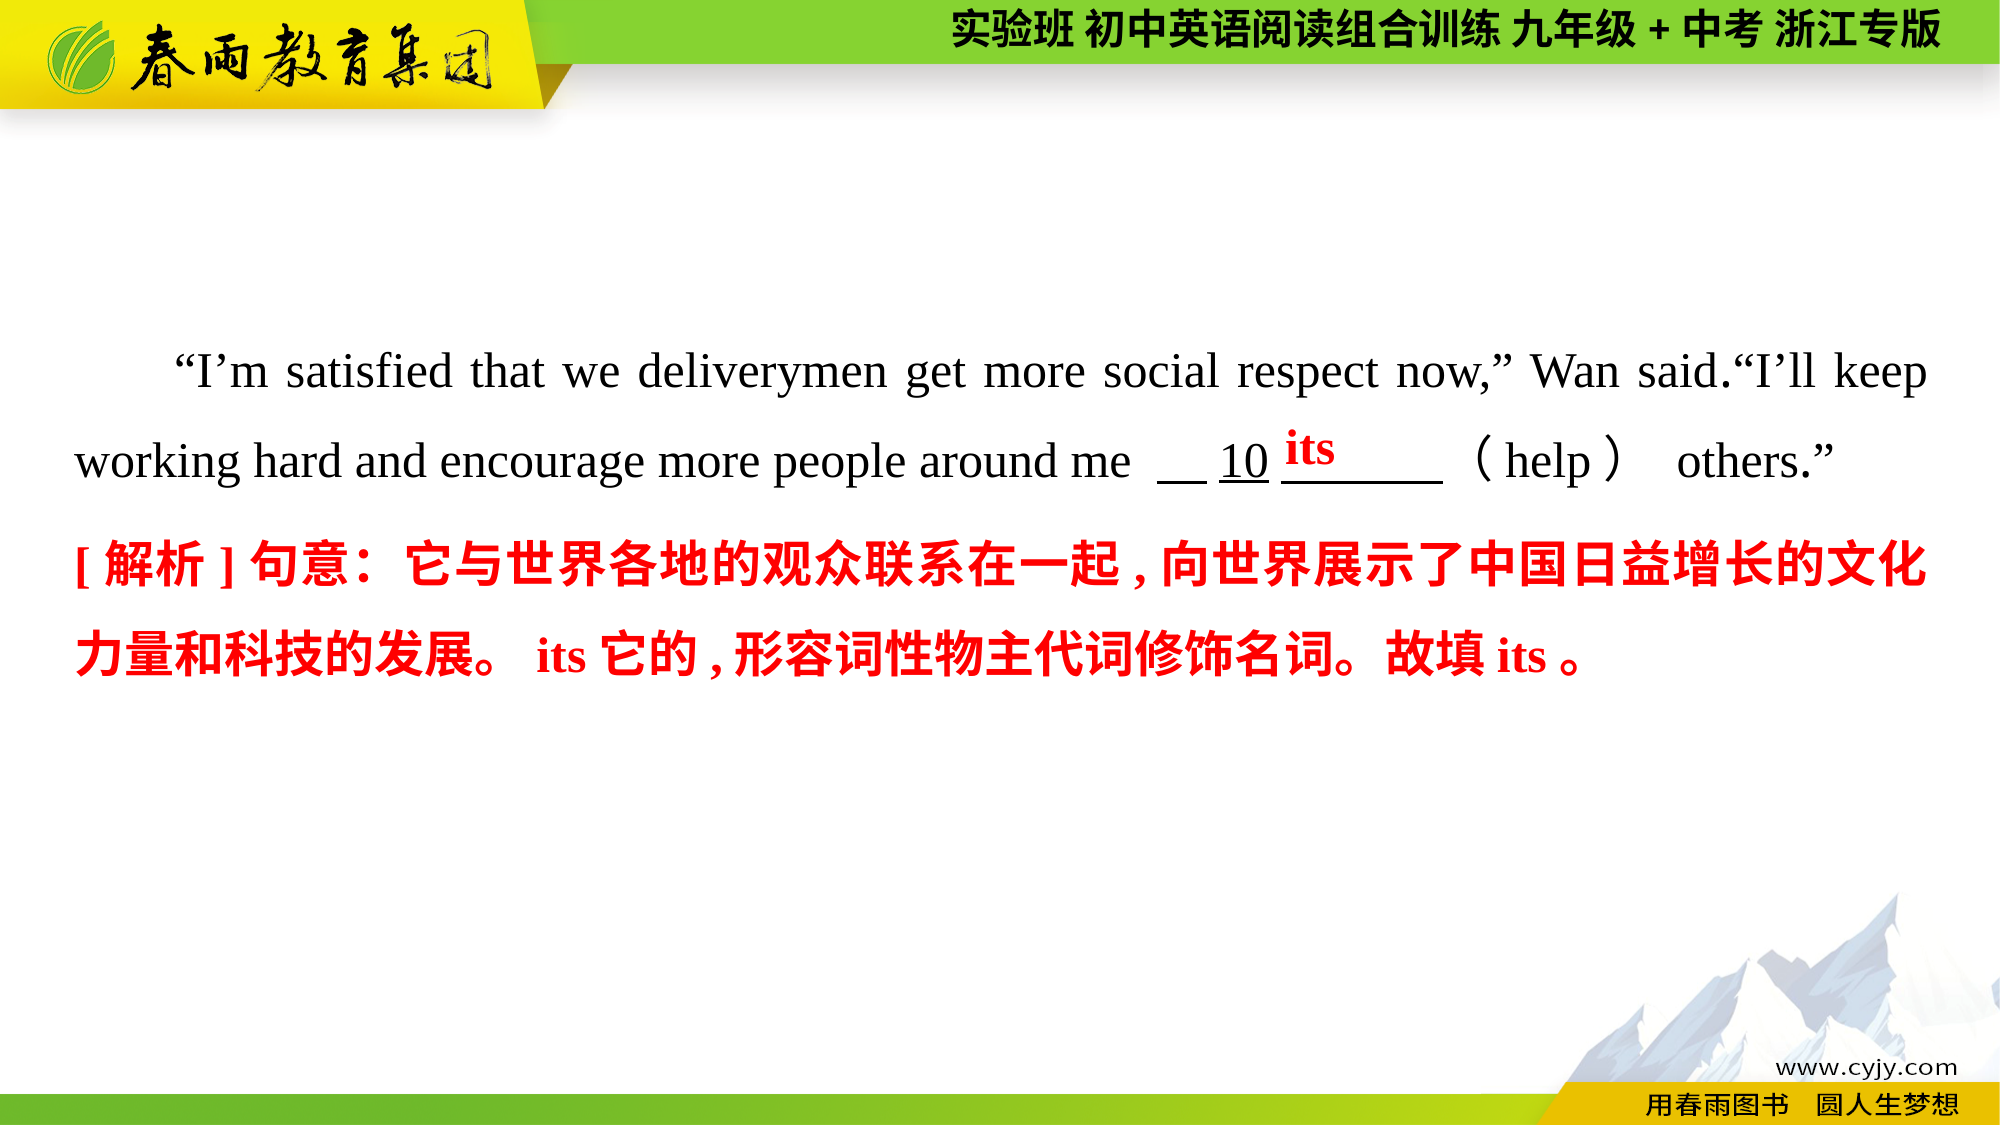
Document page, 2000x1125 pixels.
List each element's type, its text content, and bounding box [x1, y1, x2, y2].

text_box [解析]句意：它与世界各地的观众联系在一起,向世界展示了中国日益增长的文化力量和科技的发展。its它的,形容词性物主代词修饰名词。故填its。 [59, 495, 1944, 691]
text_box its [1270, 406, 1351, 482]
picture [0, 0, 2000, 1125]
list “I’m satisfied that we deliverymen get more social respect now,” Wan said.“I’ll keep working hard and encourage more people around me 10 （help） others.” [59, 299, 1944, 495]
